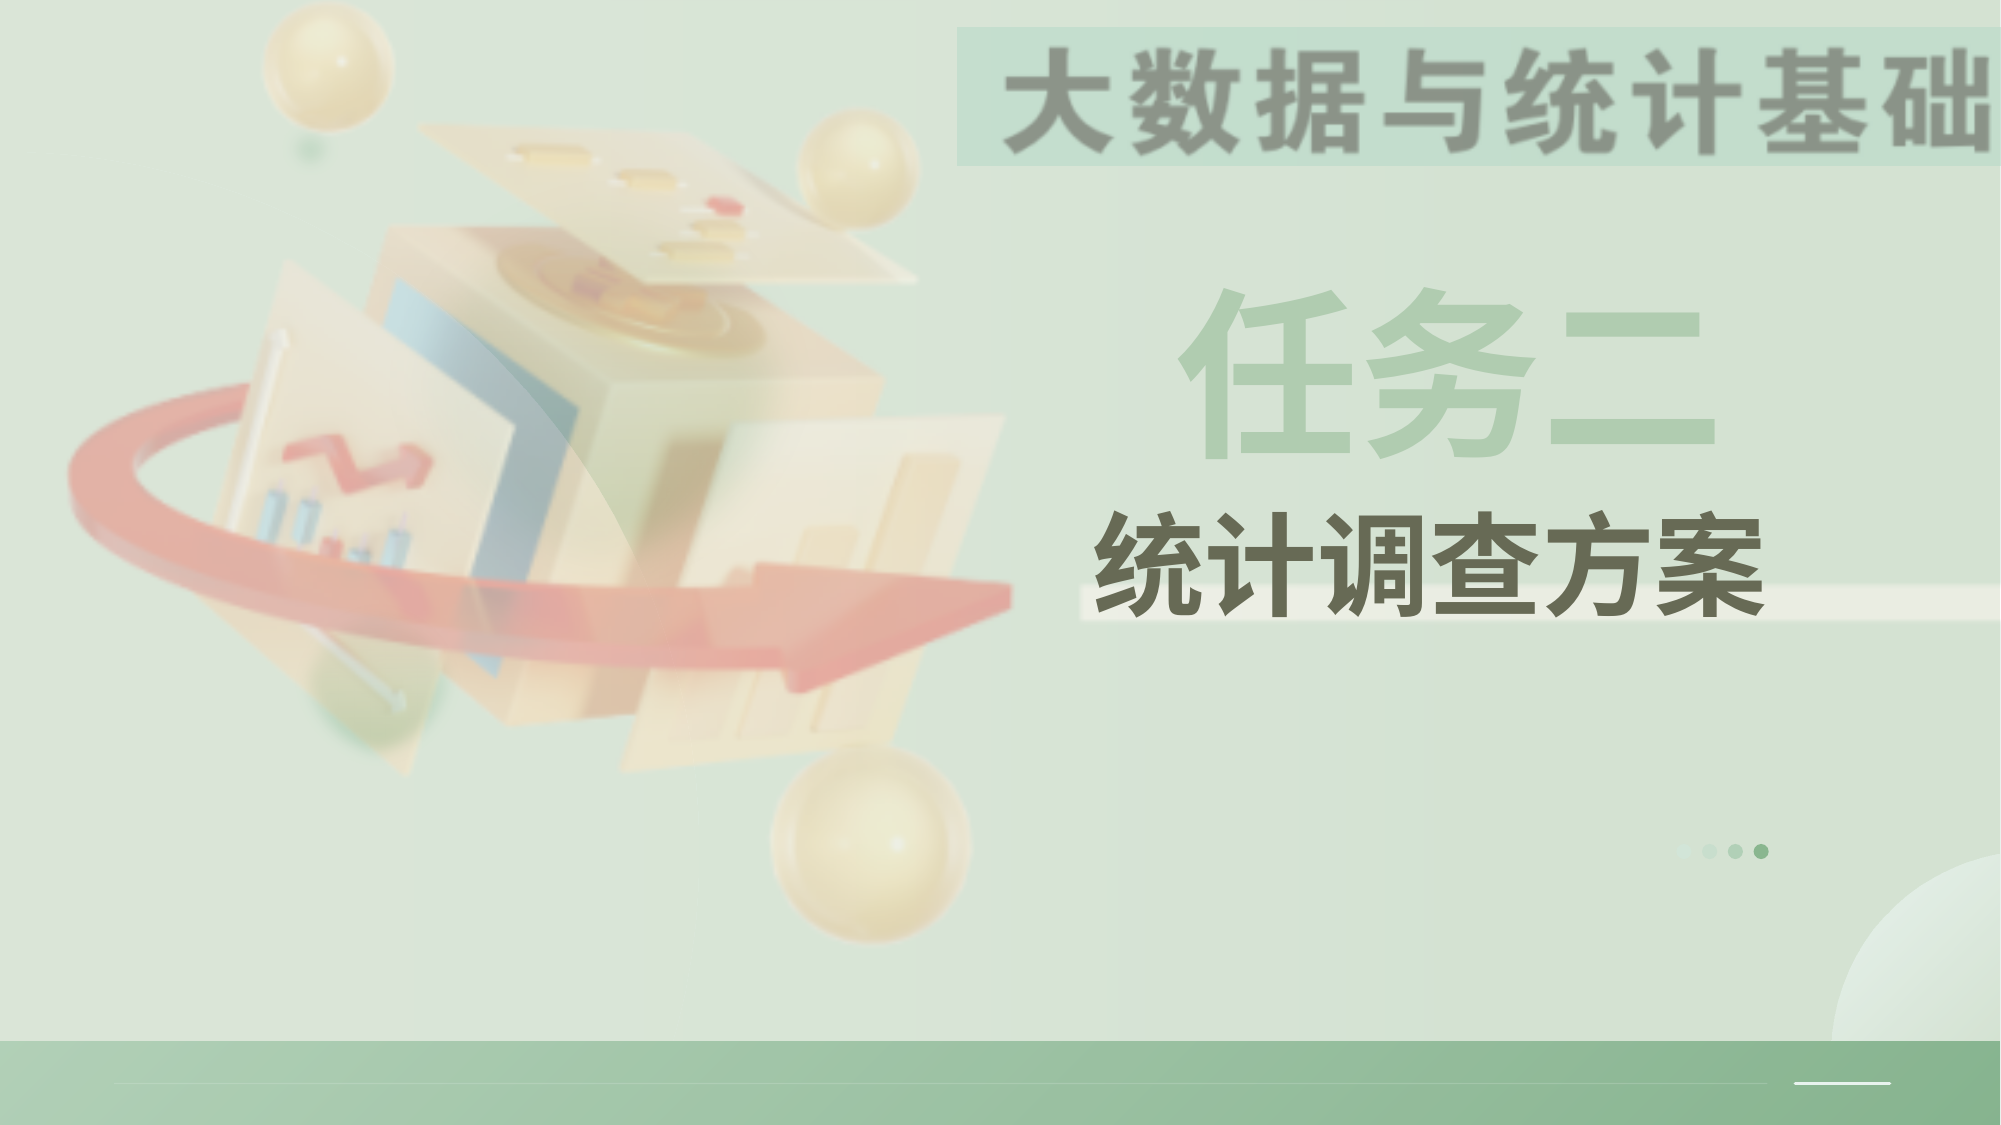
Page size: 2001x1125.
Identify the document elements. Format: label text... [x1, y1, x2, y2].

title 统计调查方案 [800, 495, 1768, 833]
list 任务二 [870, 182, 1767, 480]
